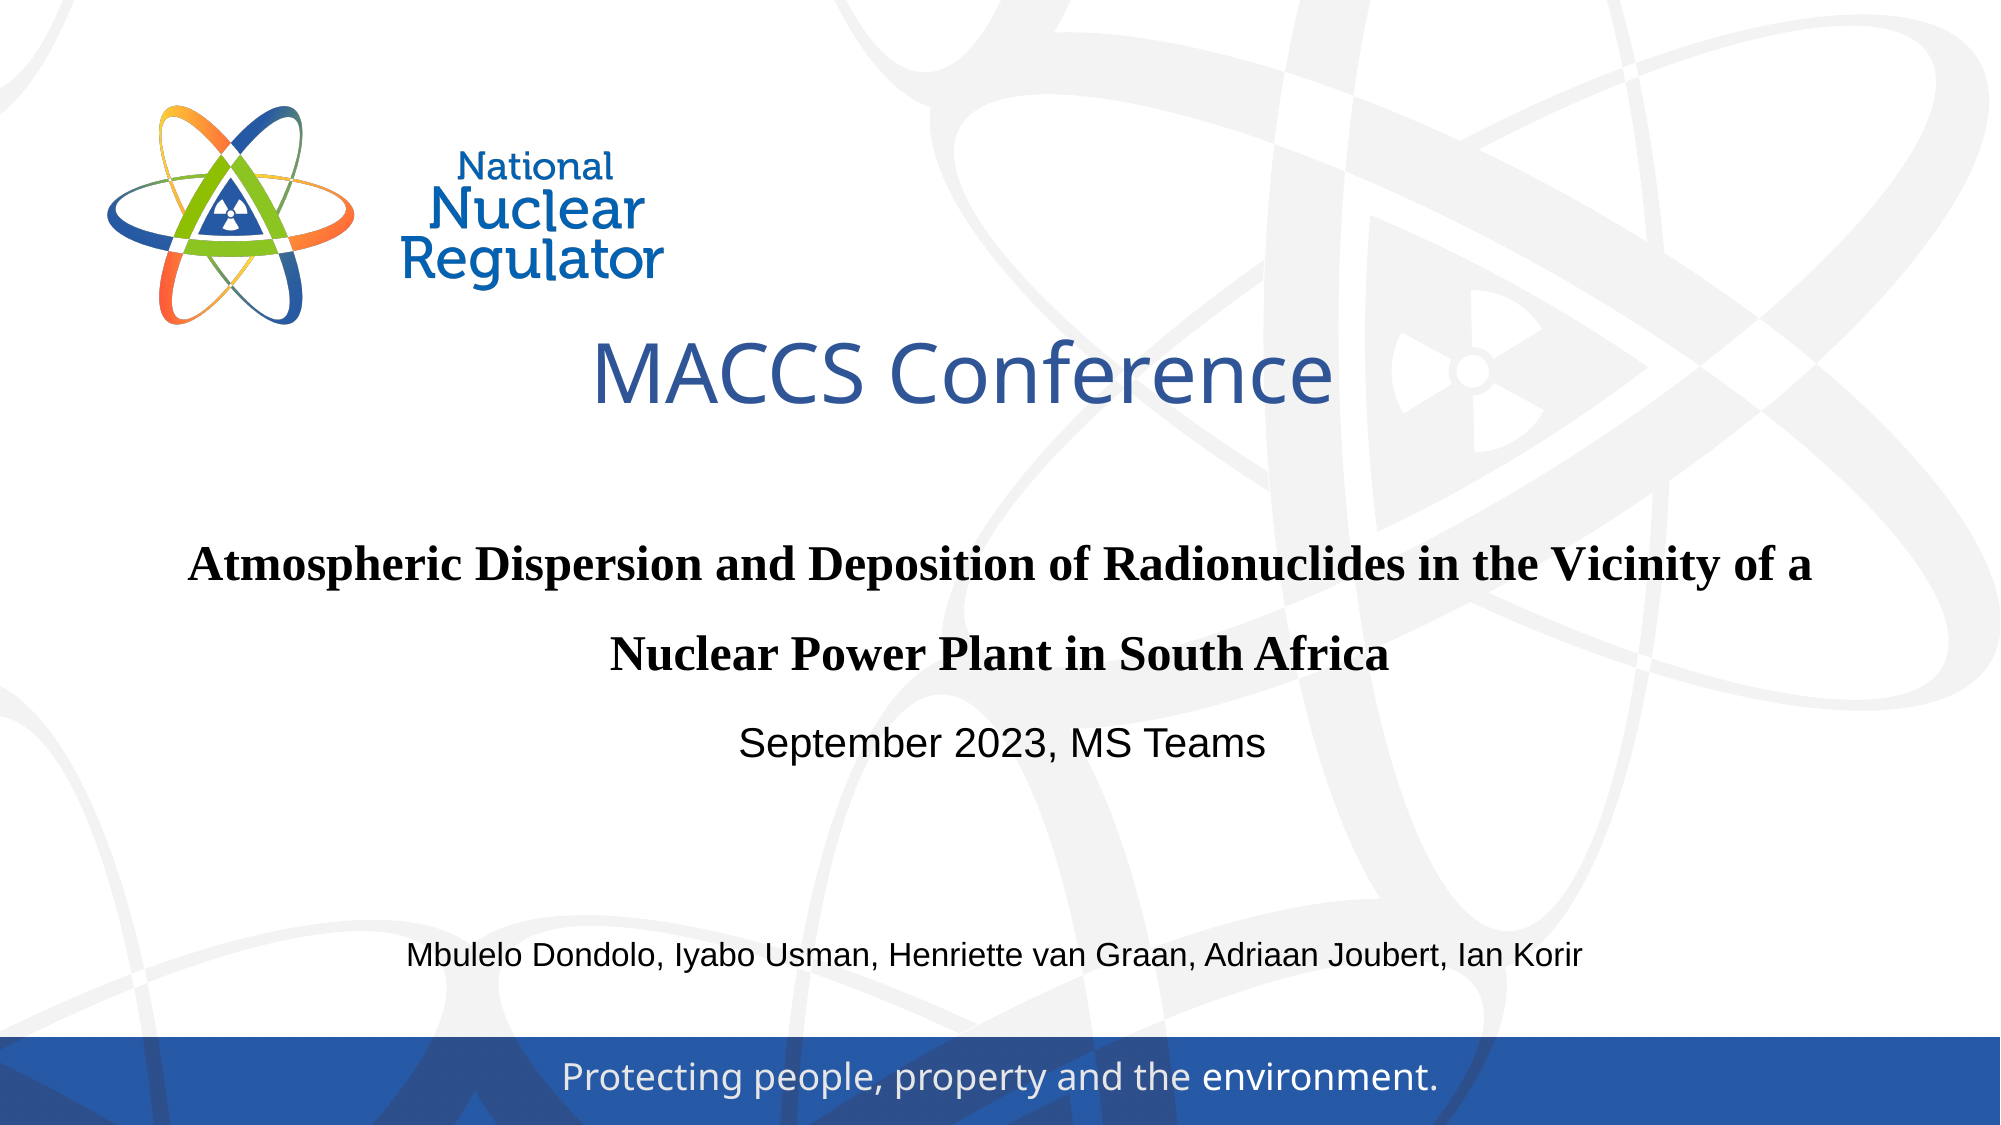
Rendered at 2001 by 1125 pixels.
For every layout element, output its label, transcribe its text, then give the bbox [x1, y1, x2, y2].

subtitle Atmospheric Dispersion and Deposition of Radionuclides in the Vicinity of a Nuclear Power Plant in South Africa [99, 493, 1900, 696]
text_box Mbulelo Dondolo, Iyabo Usman, Henriette van Graan, Adriaan Joubert, Ian Korir [99, 930, 1900, 1001]
picture [0, 1037, 2000, 1125]
picture [3, 0, 768, 432]
title MACCS Conference [63, 323, 1864, 449]
text_box September 2023, MS Teams [102, 714, 1903, 785]
